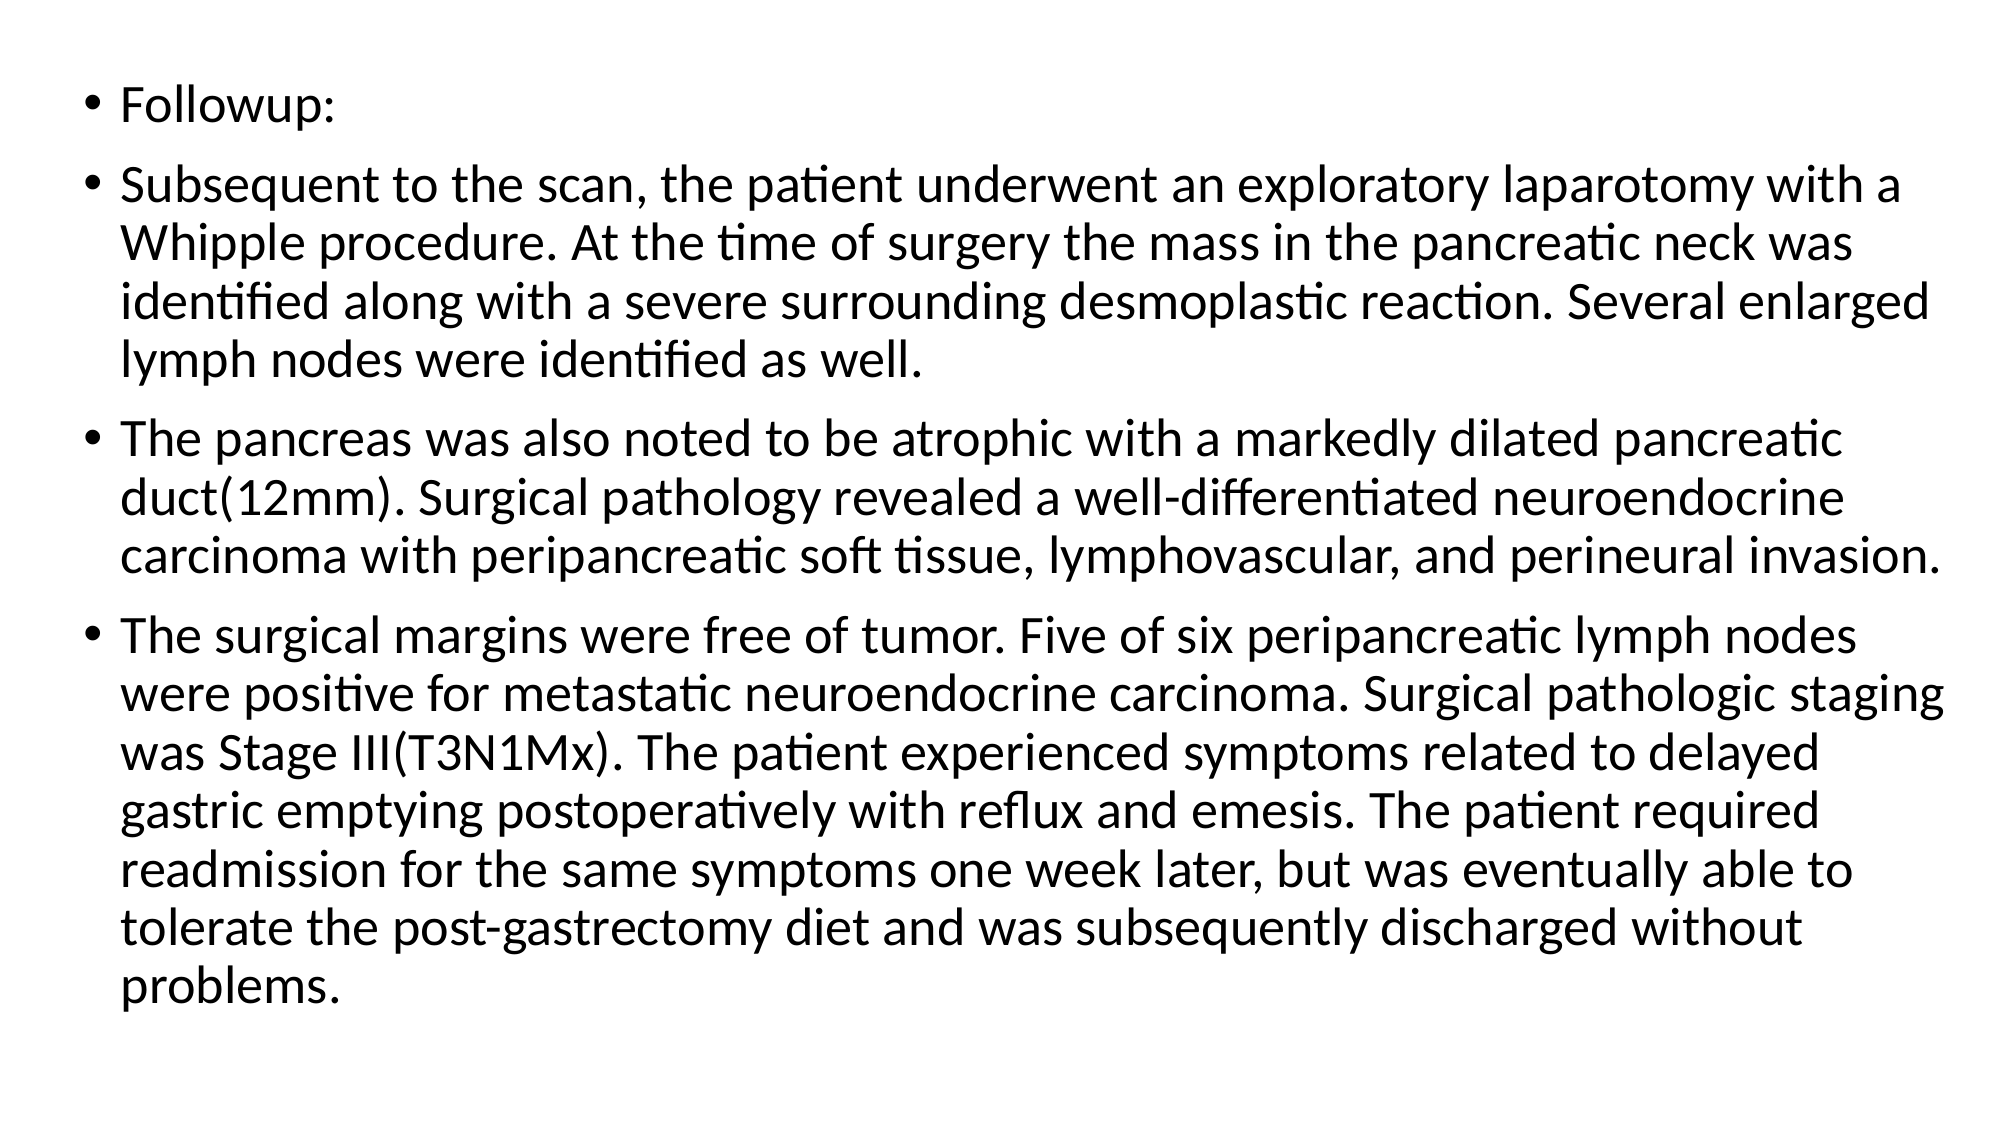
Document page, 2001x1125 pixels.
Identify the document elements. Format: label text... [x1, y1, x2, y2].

list Followup: Subsequent to the scan, the patient underwent an exploratory laparotomy with a Whipple procedure. At the time of surgery the mass in the pancreatic neck was identified along with a severe surrounding desmoplastic reaction. Several enlarged lymph nodes were identified as well. The pancreas was also noted to be atrophic with a markedly dilated pancreatic duct(12mm). Surgical pathology revealed a well-differentiated neuroendocrine carcinoma with peripancreatic soft tissue, lymphovascular, and perineural invasion. The surgical margins were free of tumor. Five of six peripancreatic lymph nodes were positive for metastatic neuroendocrine carcinoma. Surgical pathologic staging was Stage III(T3N1Mx). The patient experienced symptoms related to delayed gastric emptying postoperatively with reflux and emesis. The patient required readmission for the same symptoms one week later, but was eventually able to tolerate the post-gastrectomy diet and was subsequently discharged without problems. [68, 68, 1963, 783]
